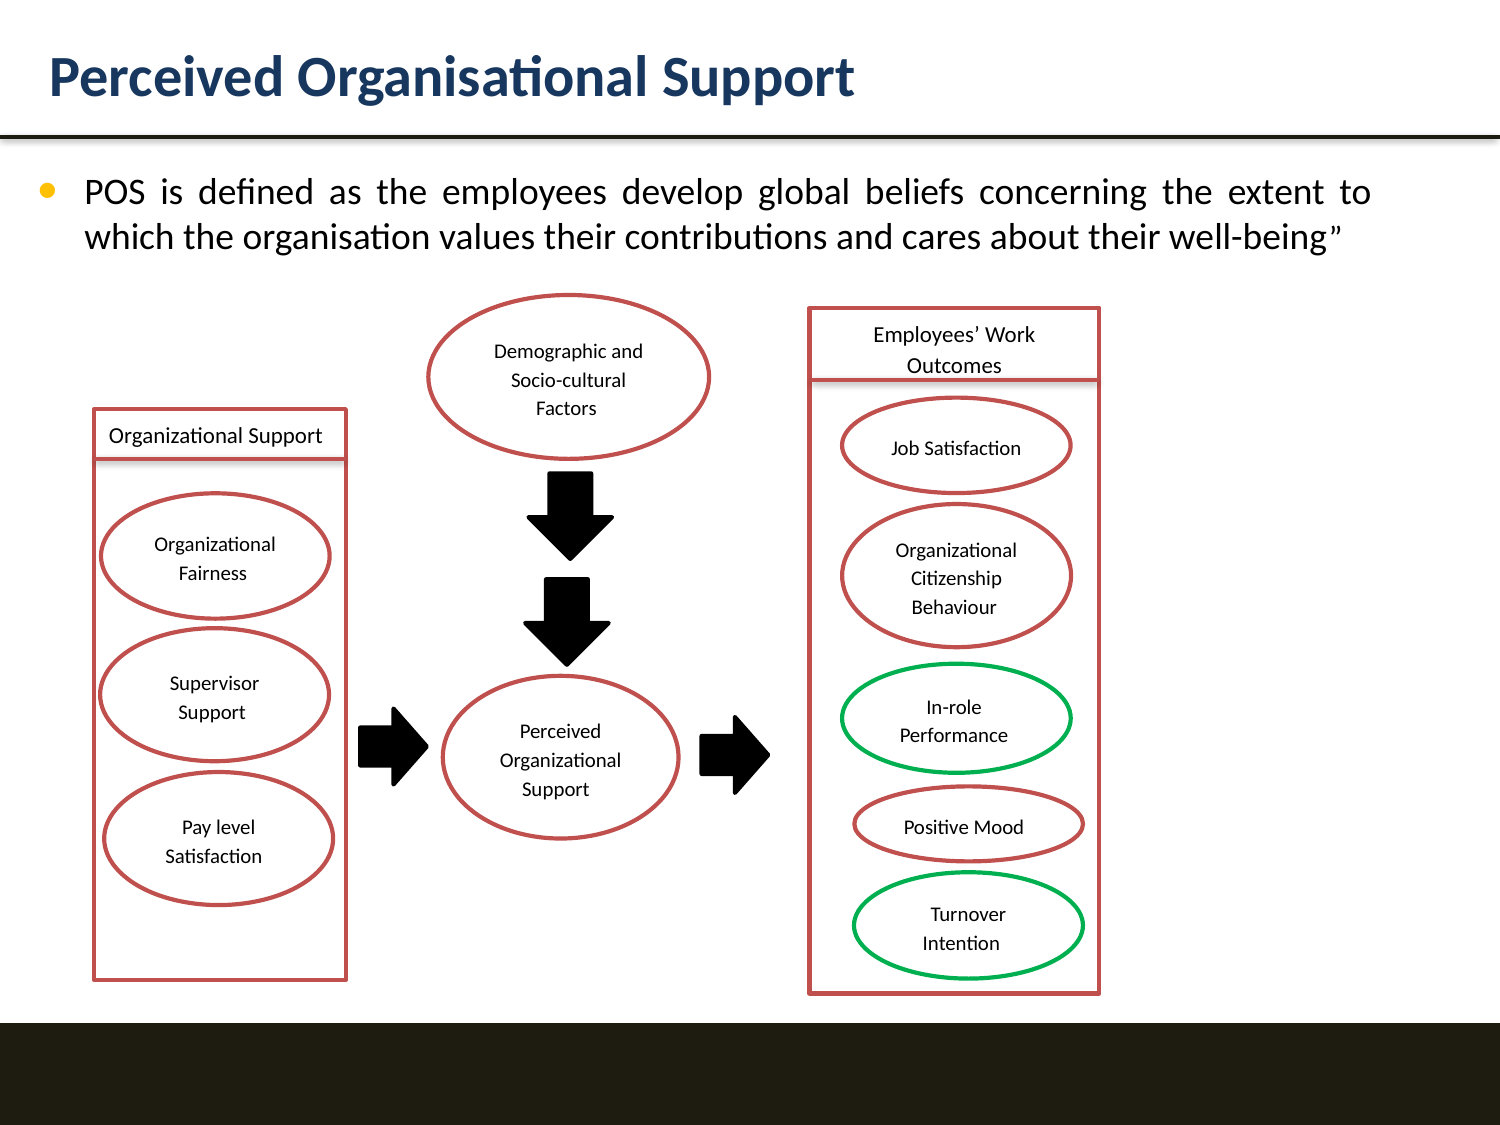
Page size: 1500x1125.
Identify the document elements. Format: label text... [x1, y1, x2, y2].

text_box Positive Mood [852, 784, 1086, 864]
text_box Perceived Organizational Support [440, 673, 681, 841]
text_box In-role Performance [839, 661, 1073, 775]
text_box Job Satisfaction [839, 395, 1073, 496]
text_box [523, 577, 611, 667]
text_box POS is defined as the employees develop global beliefs concerning the extent to which the organisation values their contributions and cares about their well-being” [22, 159, 1388, 305]
text_box Turnover Intention [851, 870, 1086, 981]
text_box [526, 471, 614, 561]
text_box Demographic and Socio-cultural Factors [426, 292, 712, 461]
text_box Employees’ Work Outcomes [807, 306, 1101, 382]
text_box Perceived Organisational Support [34, 30, 1353, 116]
text_box Organizational Support [92, 467, 348, 982]
text_box Supervisor Support [98, 626, 332, 764]
text_box Pay level Satisfaction [102, 769, 336, 908]
text_box [0, 1021, 1500, 1125]
text_box Employees’ Work Outcomes [807, 386, 1101, 996]
text_box [358, 706, 429, 787]
text_box Organizational Fairness [98, 491, 332, 621]
text_box Organizational Support [92, 407, 348, 457]
text_box [699, 715, 770, 795]
text_box Organizational Citizenship Behaviour [840, 501, 1074, 650]
